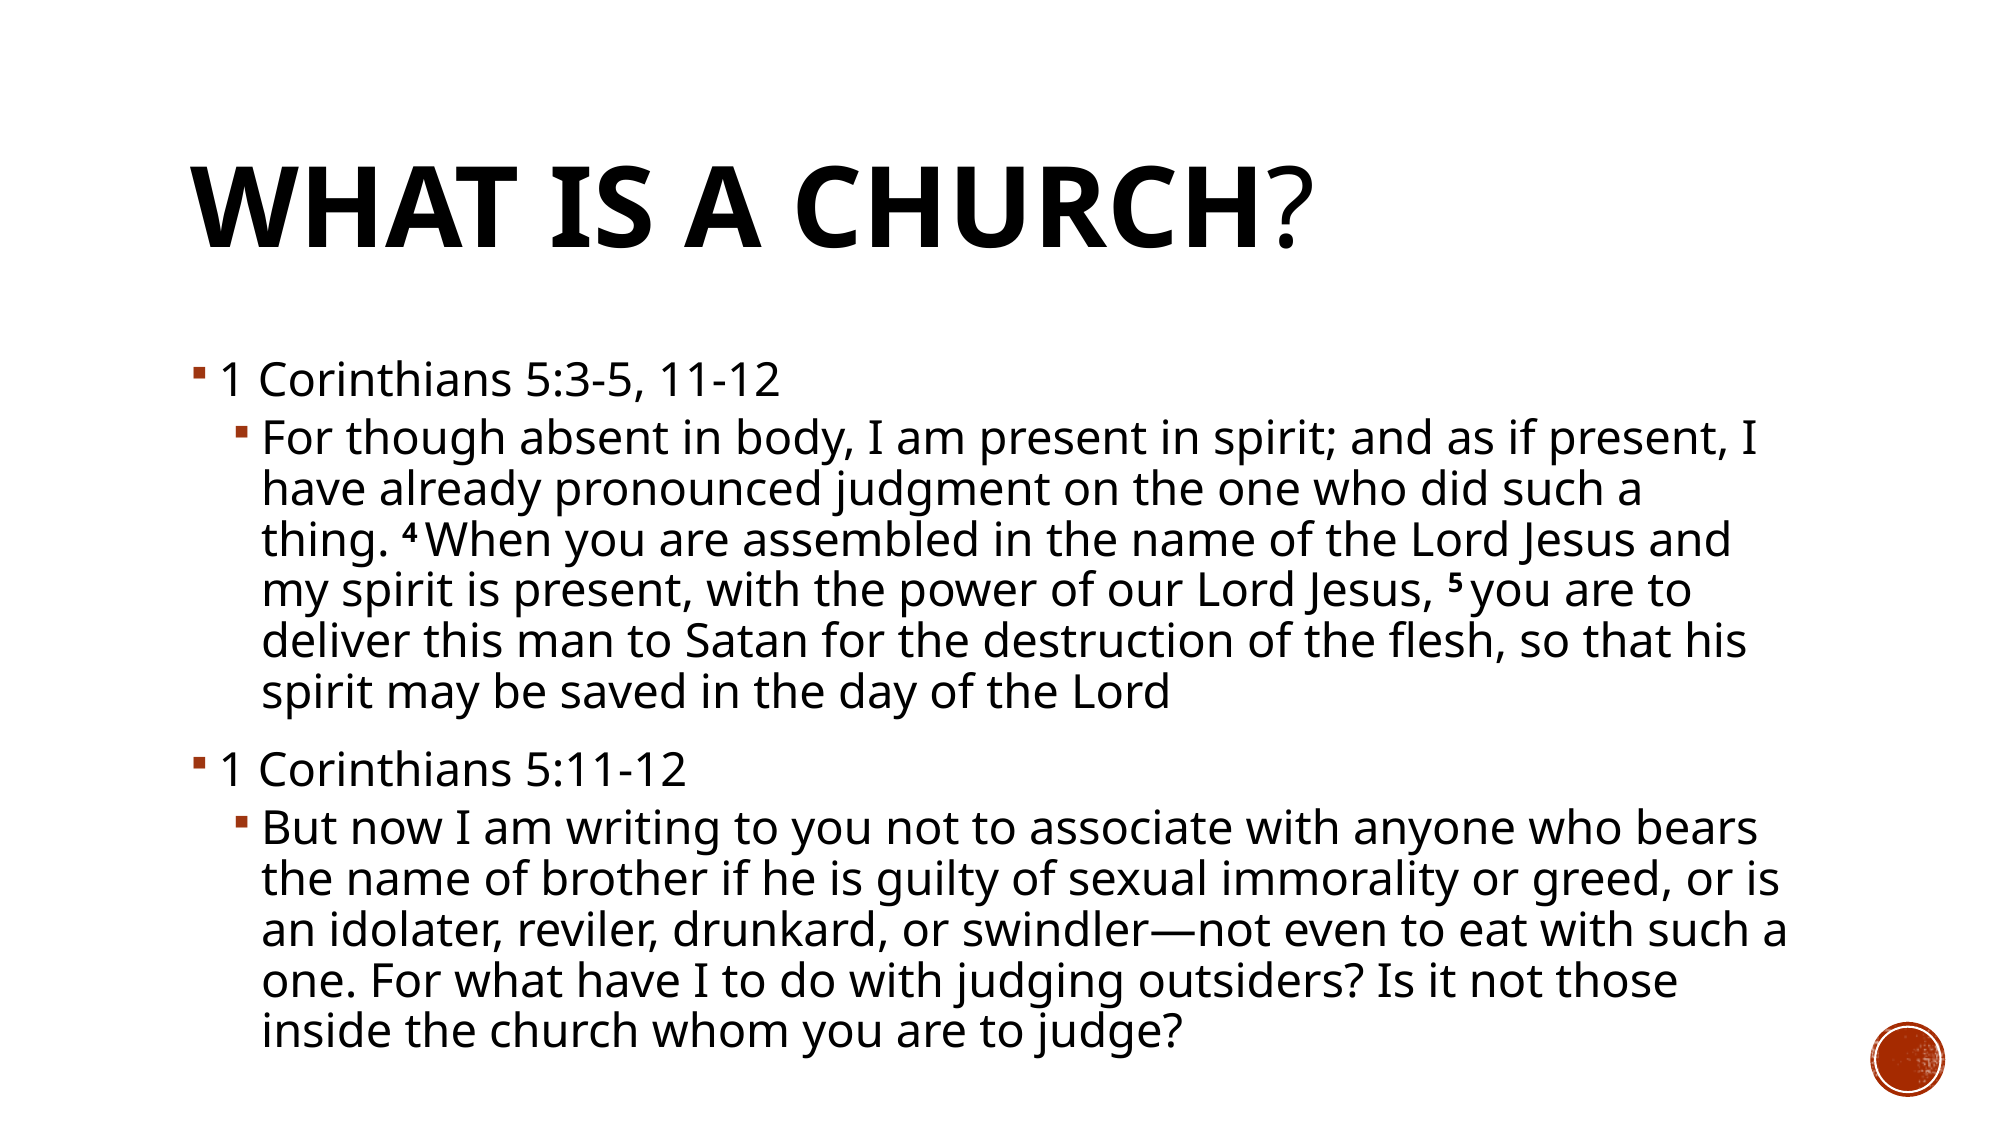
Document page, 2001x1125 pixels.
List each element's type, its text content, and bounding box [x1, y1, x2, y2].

title What is a Church? [175, 79, 1826, 344]
list 1 Corinthians 5:3-5, 11-12 For though absent in body, I am present in spirit; and as if present, I have already pronounced judgment on the one who did such a thing. 4 When you are assembled in the name of the Lord Jesus and my spirit is present, with the power of our Lord Jesus, 5 you are to deliver this man to Satan for the destruction of the flesh, so that his spirit may be saved in the day of the Lord 1 Corinthians 5:11-12 But now I am writing to you not to associate with anyone who bears the name of brother if he is guilty of sexual immorality or greed, or is an idolater, reviler, drunkard, or swindler—not even to eat with such a one. For what have I to do with judging outsiders? Is it not those inside the church whom you are to judge? [175, 348, 1826, 1072]
